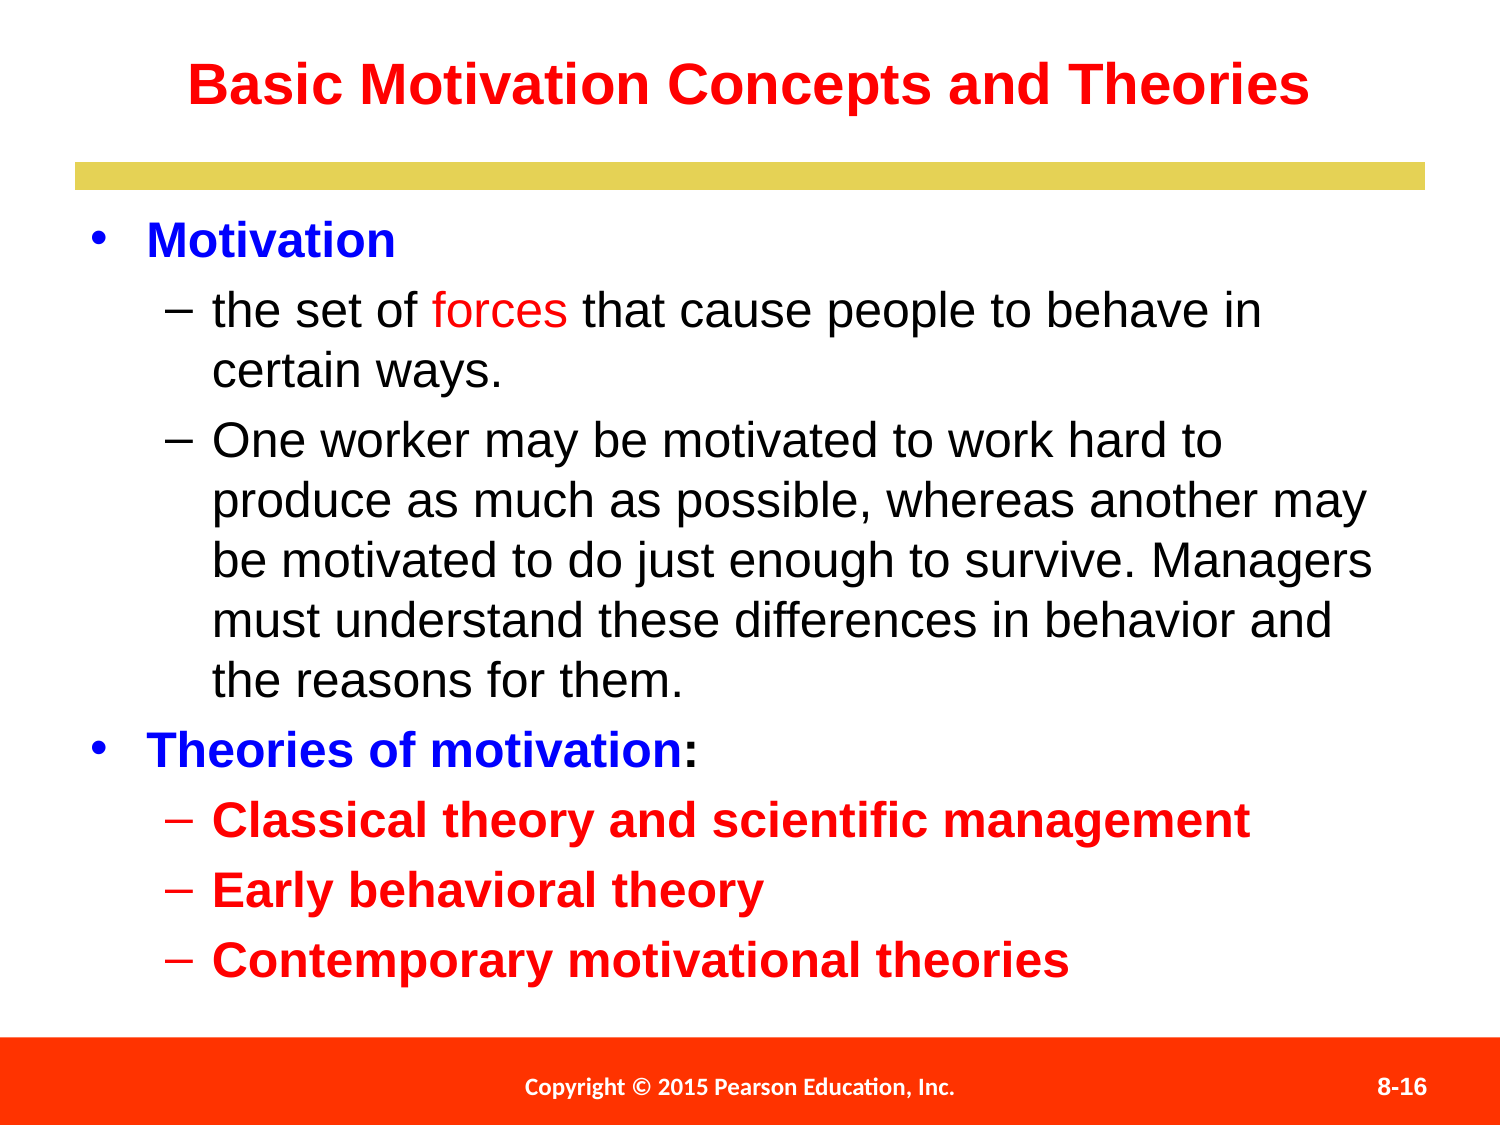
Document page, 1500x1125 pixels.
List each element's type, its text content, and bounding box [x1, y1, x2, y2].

title Basic Motivation Concepts and Theories [74, 24, 1426, 138]
list Motivation the set of forces that cause people to behave in certain ways. One worker may be motivated to work hard to produce as much as possible, whereas another may be motivated to do just enough to survive. Managers must understand these differences in behavior and the reasons for them. Theories of motivation: Classical theory and scientific management Early behavioral theory Contemporary motivational theories [74, 199, 1426, 1006]
picture [75, 162, 1425, 190]
